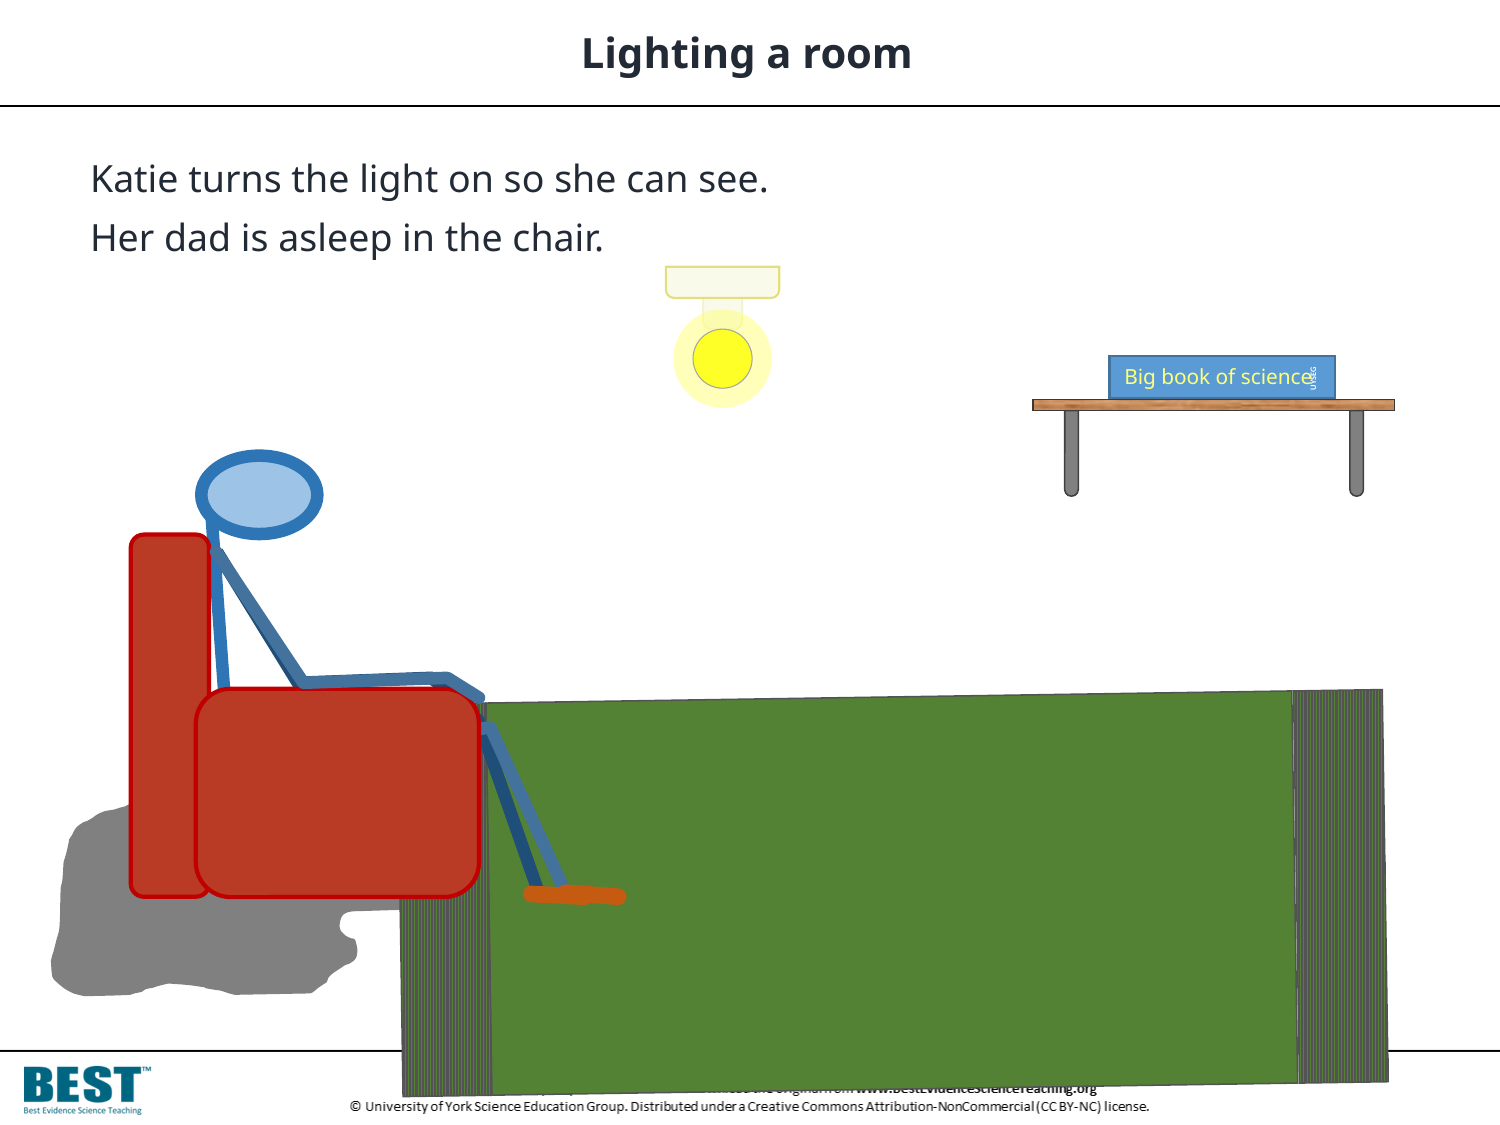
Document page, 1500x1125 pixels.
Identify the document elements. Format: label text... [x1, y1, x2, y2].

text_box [50, 266, 1395, 1090]
picture [0, 105, 1500, 1125]
text_box Lighting a room [23, 4, 1471, 99]
